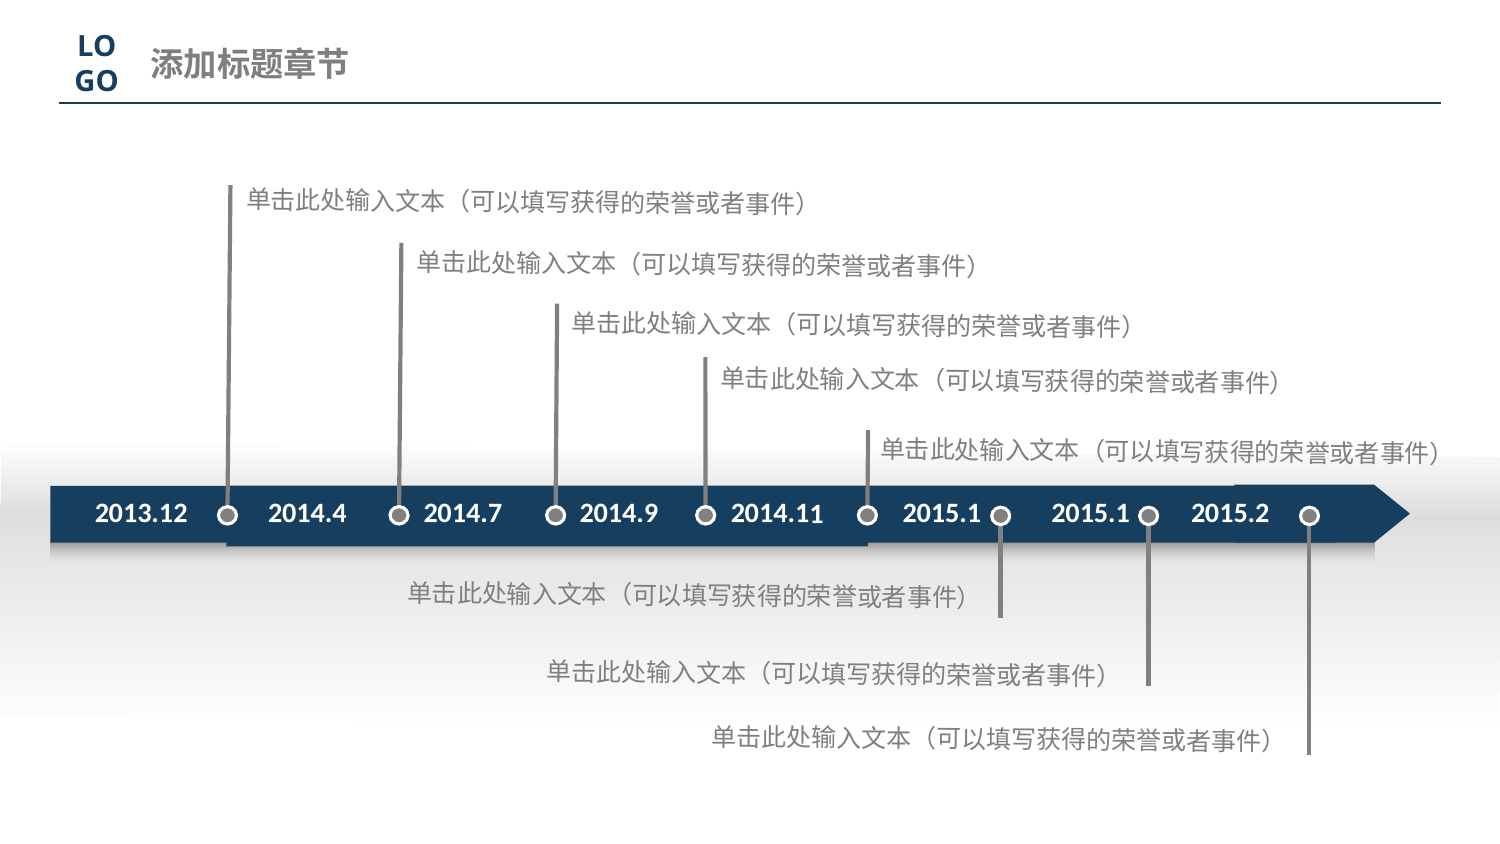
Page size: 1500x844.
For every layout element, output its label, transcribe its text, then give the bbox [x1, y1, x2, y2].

text_box LO GO [45, 20, 148, 105]
text_box 单击此处输入文本（可以填写获得的荣誉或者事件） [865, 419, 1500, 449]
text_box 单击此处输入文本（可以填写获得的荣誉或者事件） [681, 734, 1302, 764]
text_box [547, 303, 566, 525]
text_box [390, 242, 410, 525]
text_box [697, 356, 716, 525]
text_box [1140, 506, 1159, 686]
text_box 添加标题章节 [148, 35, 415, 90]
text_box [1301, 506, 1320, 756]
text_box 单击此处输入文本（可以填写获得的荣誉或者事件） [231, 170, 970, 228]
text_box 单击此处输入文本（可以填写获得的荣誉或者事件） [401, 233, 1140, 291]
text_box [858, 429, 877, 525]
text_box 单击此处输入文本（可以填写获得的荣誉或者事件） [557, 293, 1296, 351]
text_box 单击此处输入文本（可以填写获得的荣誉或者事件） [705, 349, 1444, 407]
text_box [0, 449, 1500, 725]
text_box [219, 184, 239, 525]
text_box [991, 506, 1011, 619]
